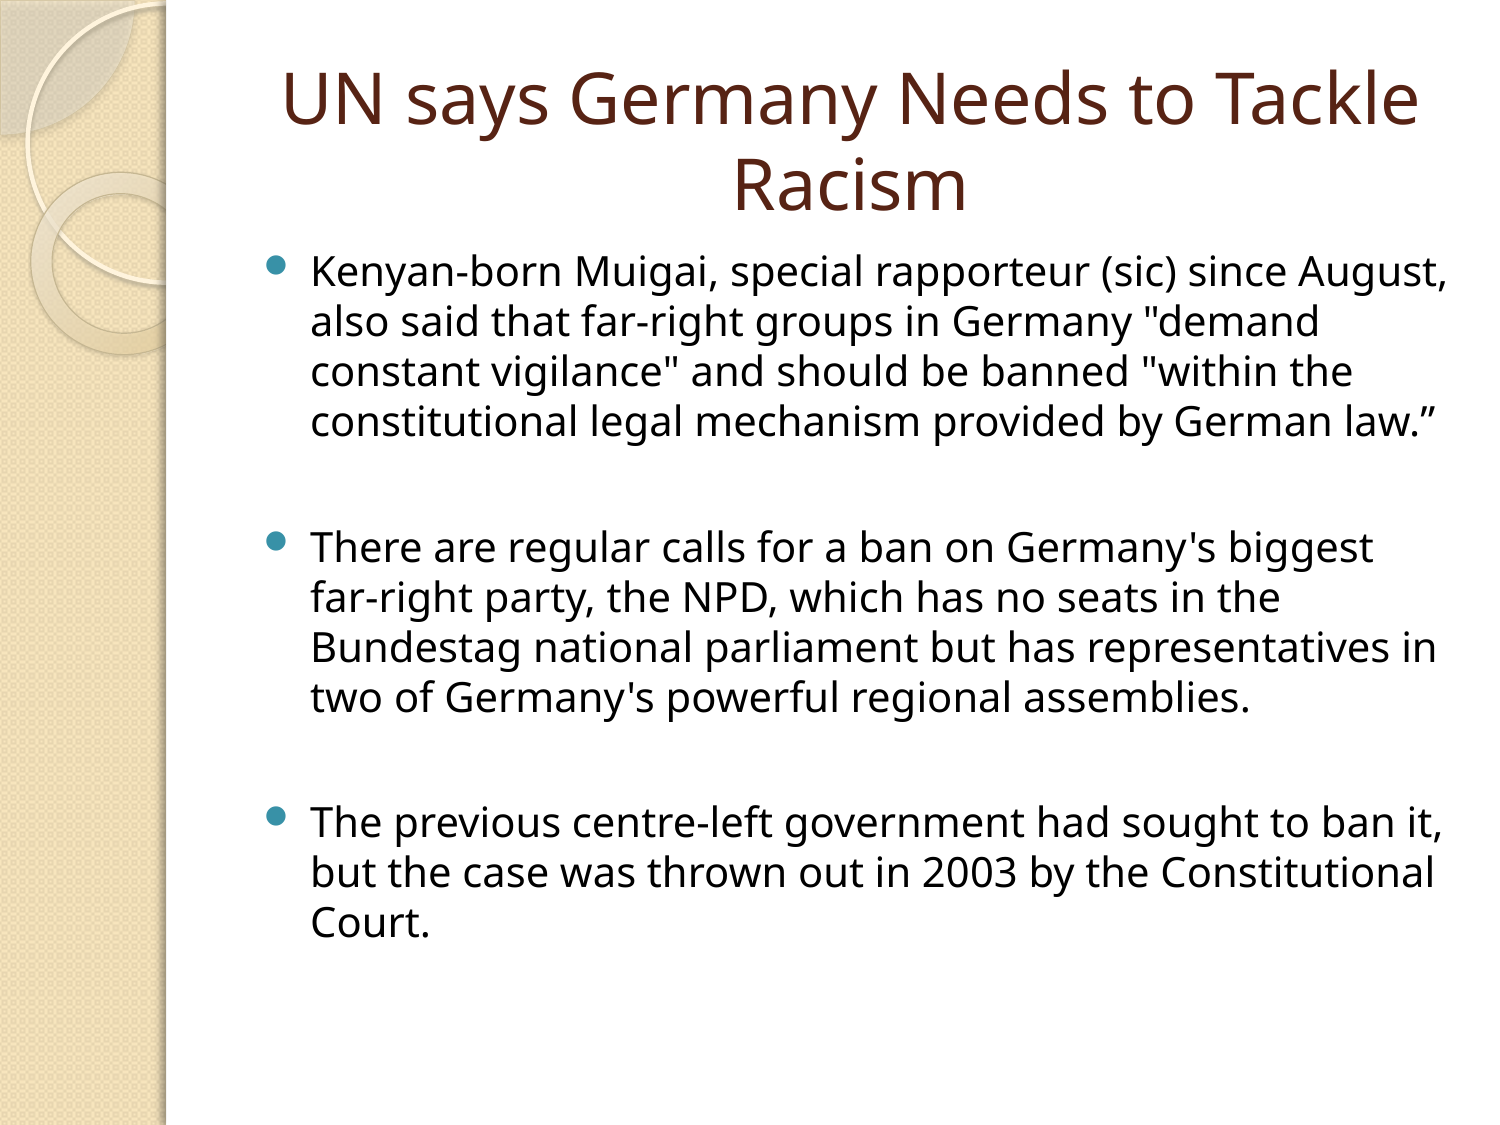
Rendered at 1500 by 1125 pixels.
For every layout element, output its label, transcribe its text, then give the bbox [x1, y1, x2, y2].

list Kenyan-born Muigai, special rapporteur (sic) since August, also said that far-right groups in Germany "demand constant vigilance" and should be banned "within the constitutional legal mechanism provided by German law.” There are regular calls for a ban on Germany's biggest far-right party, the NPD, which has no seats in the Bundestag national parliament but has representatives in two of Germany's powerful regional assemblies. The previous centre-left government had sought to ban it, but the case was thrown out in 2003 by the Constitutional Court. [235, 237, 1466, 1025]
title UN says Germany Needs to Tackle Racism [235, 45, 1466, 233]
